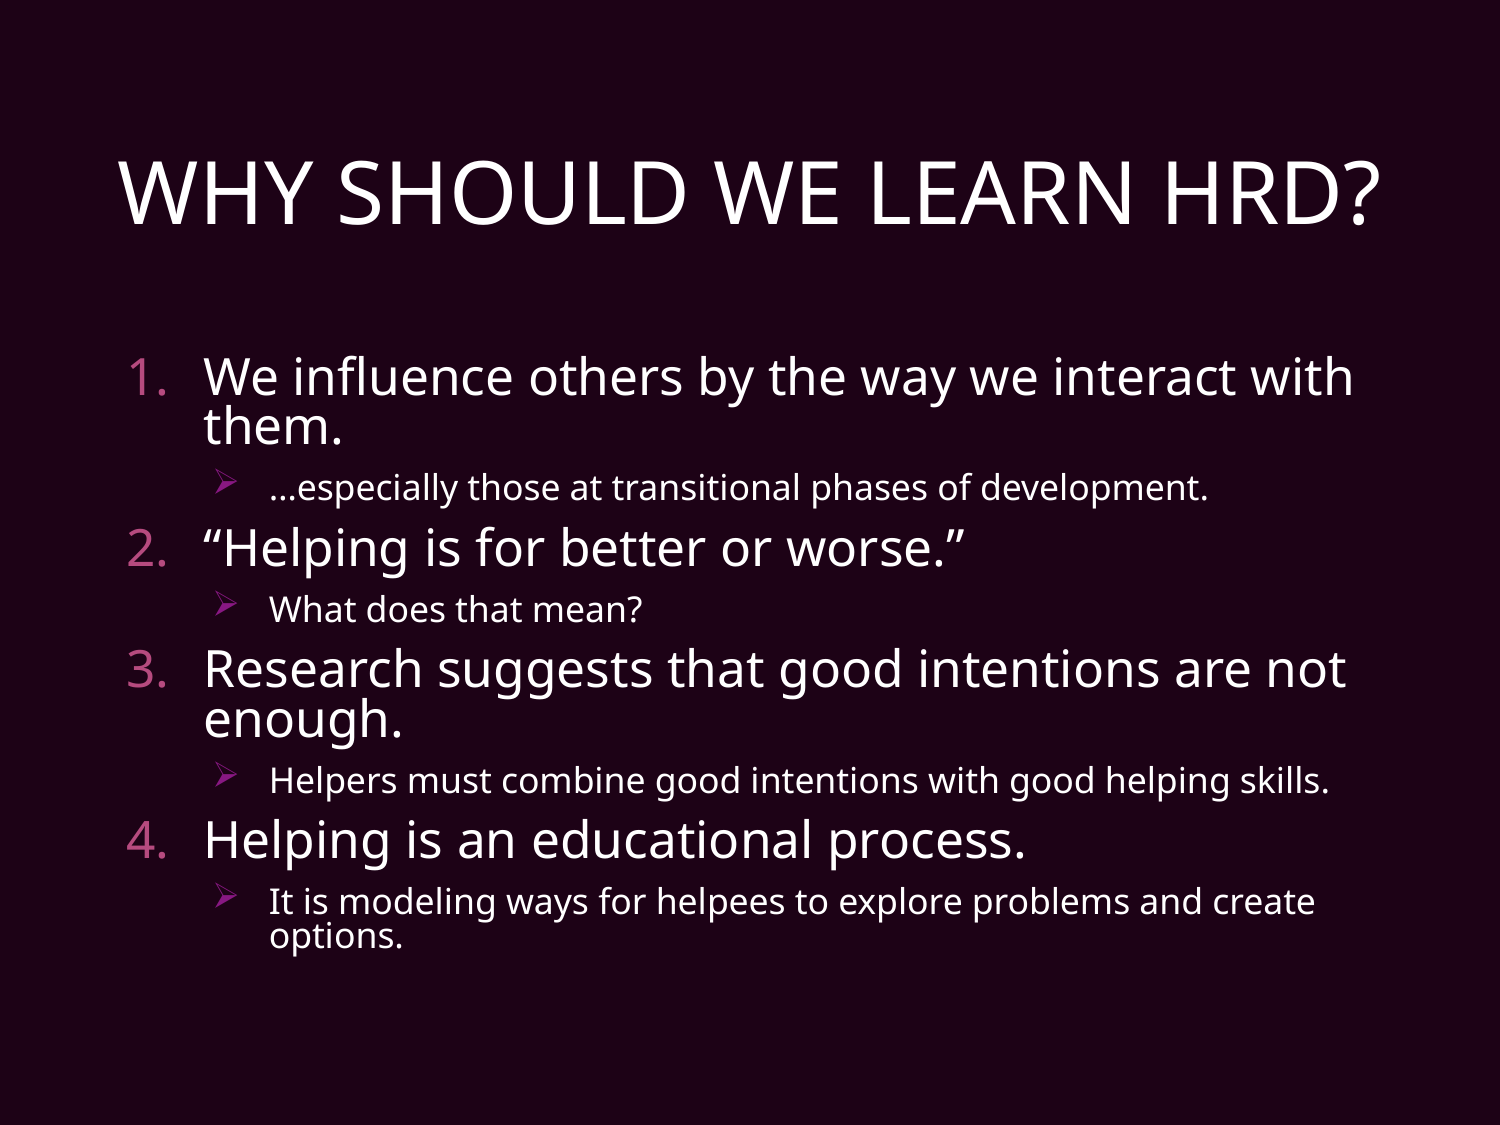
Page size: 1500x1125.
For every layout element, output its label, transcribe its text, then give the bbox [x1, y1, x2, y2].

title Why Should We Learn HRD? [90, 71, 1410, 309]
list We influence others by the way we interact with them. …especially those at transitional phases of development. “Helping is for better or worse.” What does that mean? Research suggests that good intentions are not enough. Helpers must combine good intentions with good helping skills. Helping is an educational process. It is modeling ways for helpees to explore problems and create options. [99, 348, 1400, 974]
